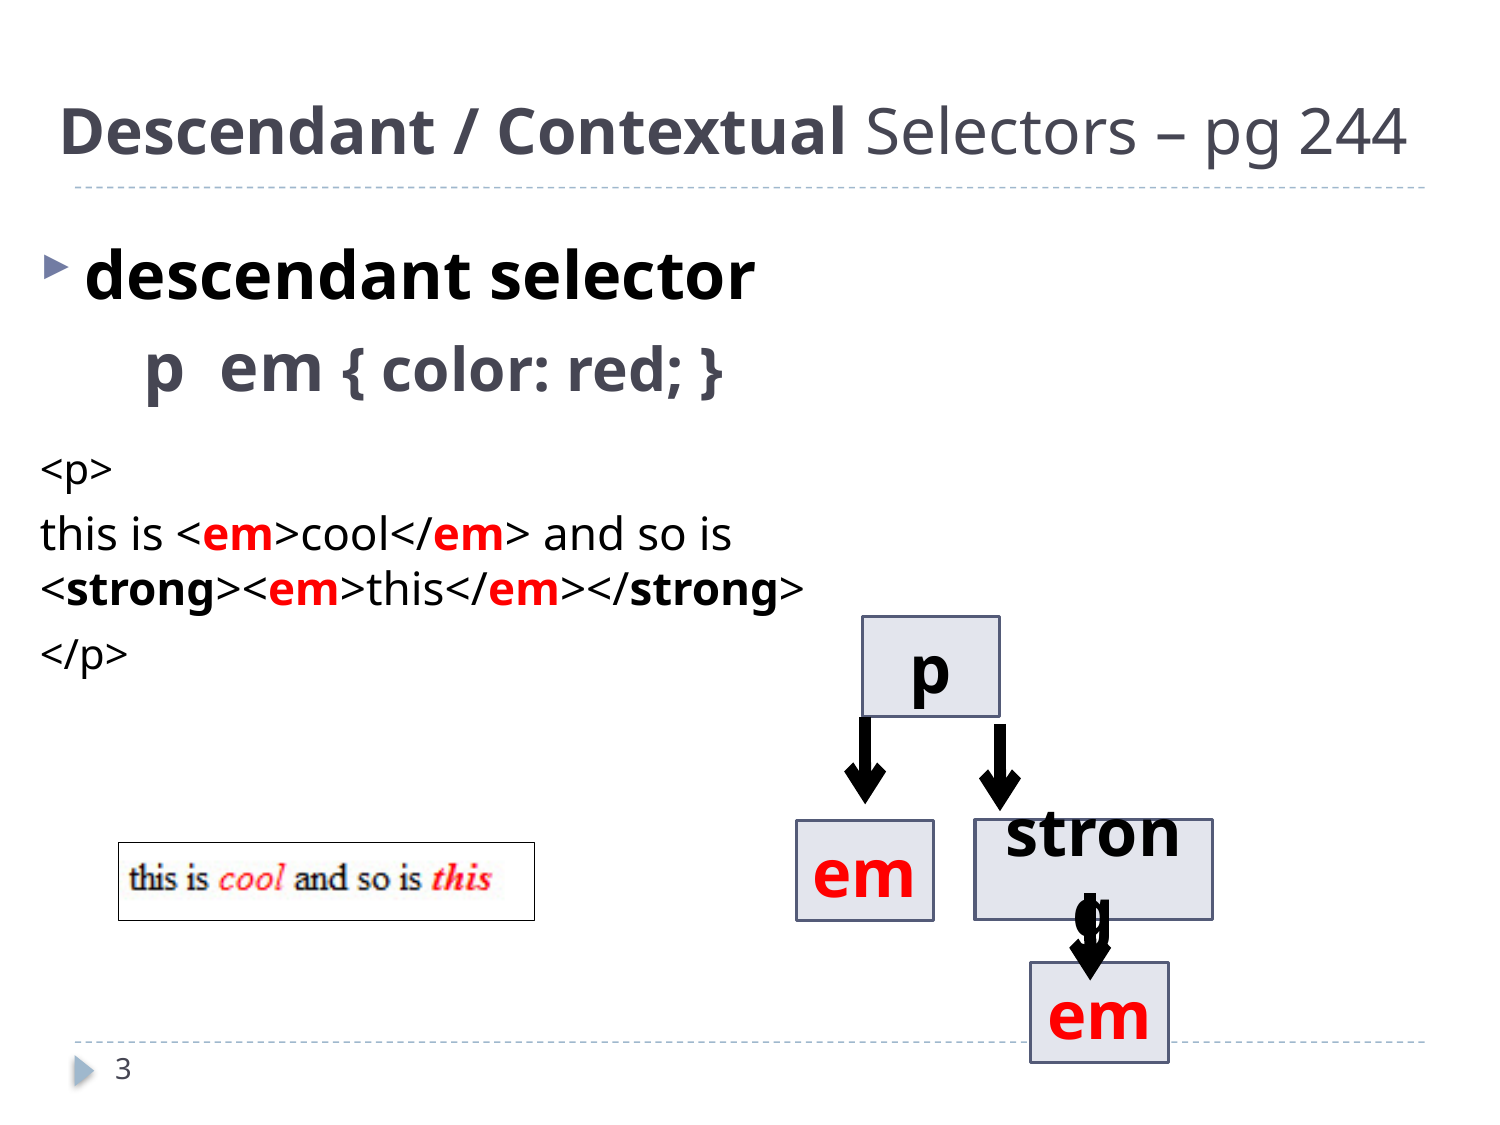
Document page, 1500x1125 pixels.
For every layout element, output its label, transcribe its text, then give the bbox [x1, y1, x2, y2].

slide_number 3 [100, 1042, 426, 1103]
text_box strong [973, 818, 1214, 921]
text_box p [861, 615, 1001, 718]
picture [117, 842, 535, 921]
text_box em [1029, 961, 1170, 1064]
list descendant selector p em { color: red; } <p> this is <em>cool</em> and so is <strong><em>this</em></strong> </p> [24, 224, 1488, 1025]
title Descendant / Contextual Selectors – pg 244 [43, 12, 1457, 175]
text_box em [795, 819, 935, 922]
